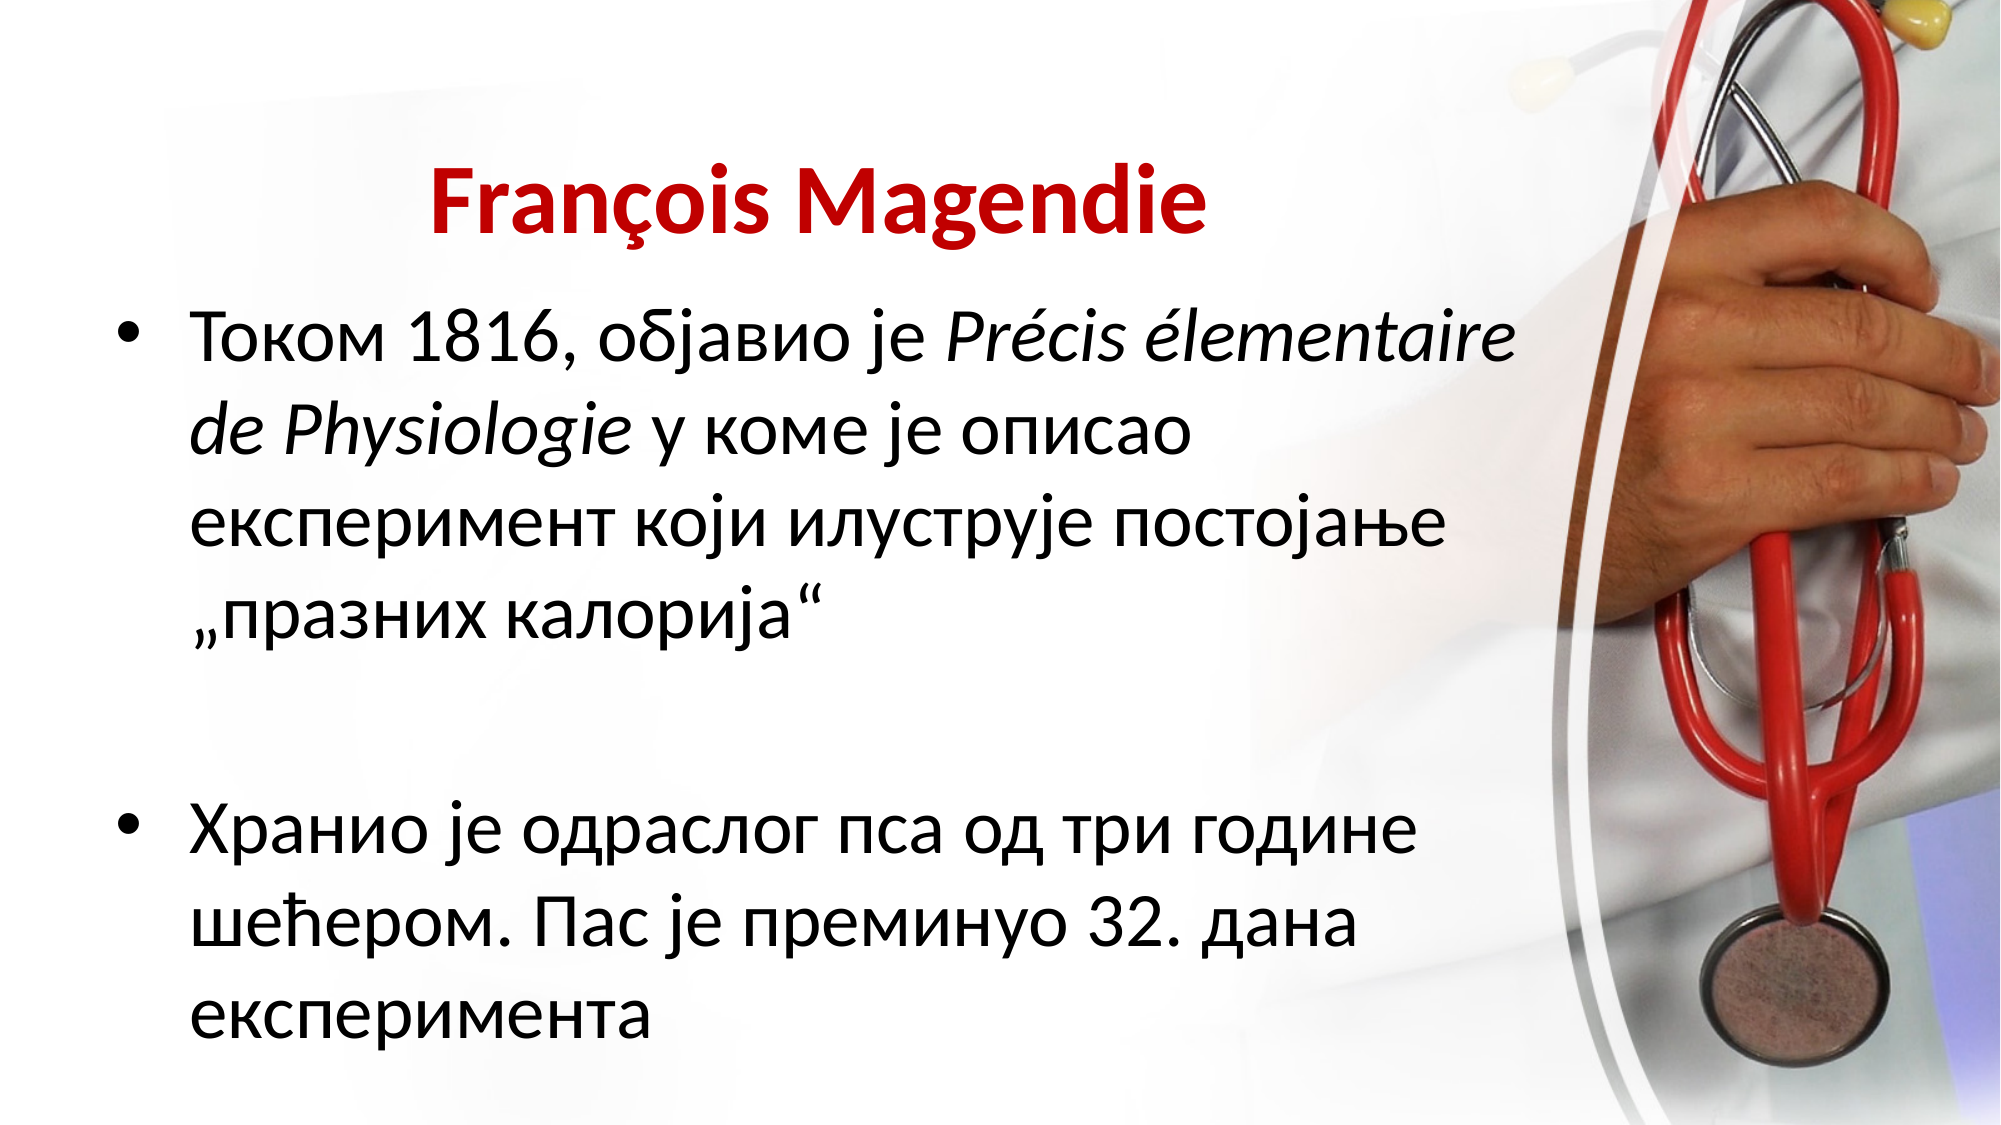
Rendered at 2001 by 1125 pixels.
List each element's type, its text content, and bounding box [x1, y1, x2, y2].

title François Magendie [99, 110, 1540, 278]
list Током 1816, објавио је Précis élementaire de Physiologie у коме је описао експеримент који илуструје постојање „празних калорија“ Хранио је одраслог пса од три године шећером. Пас је преминуо 32. дана експеримента [100, 277, 1537, 1068]
picture [0, 0, 2001, 1125]
